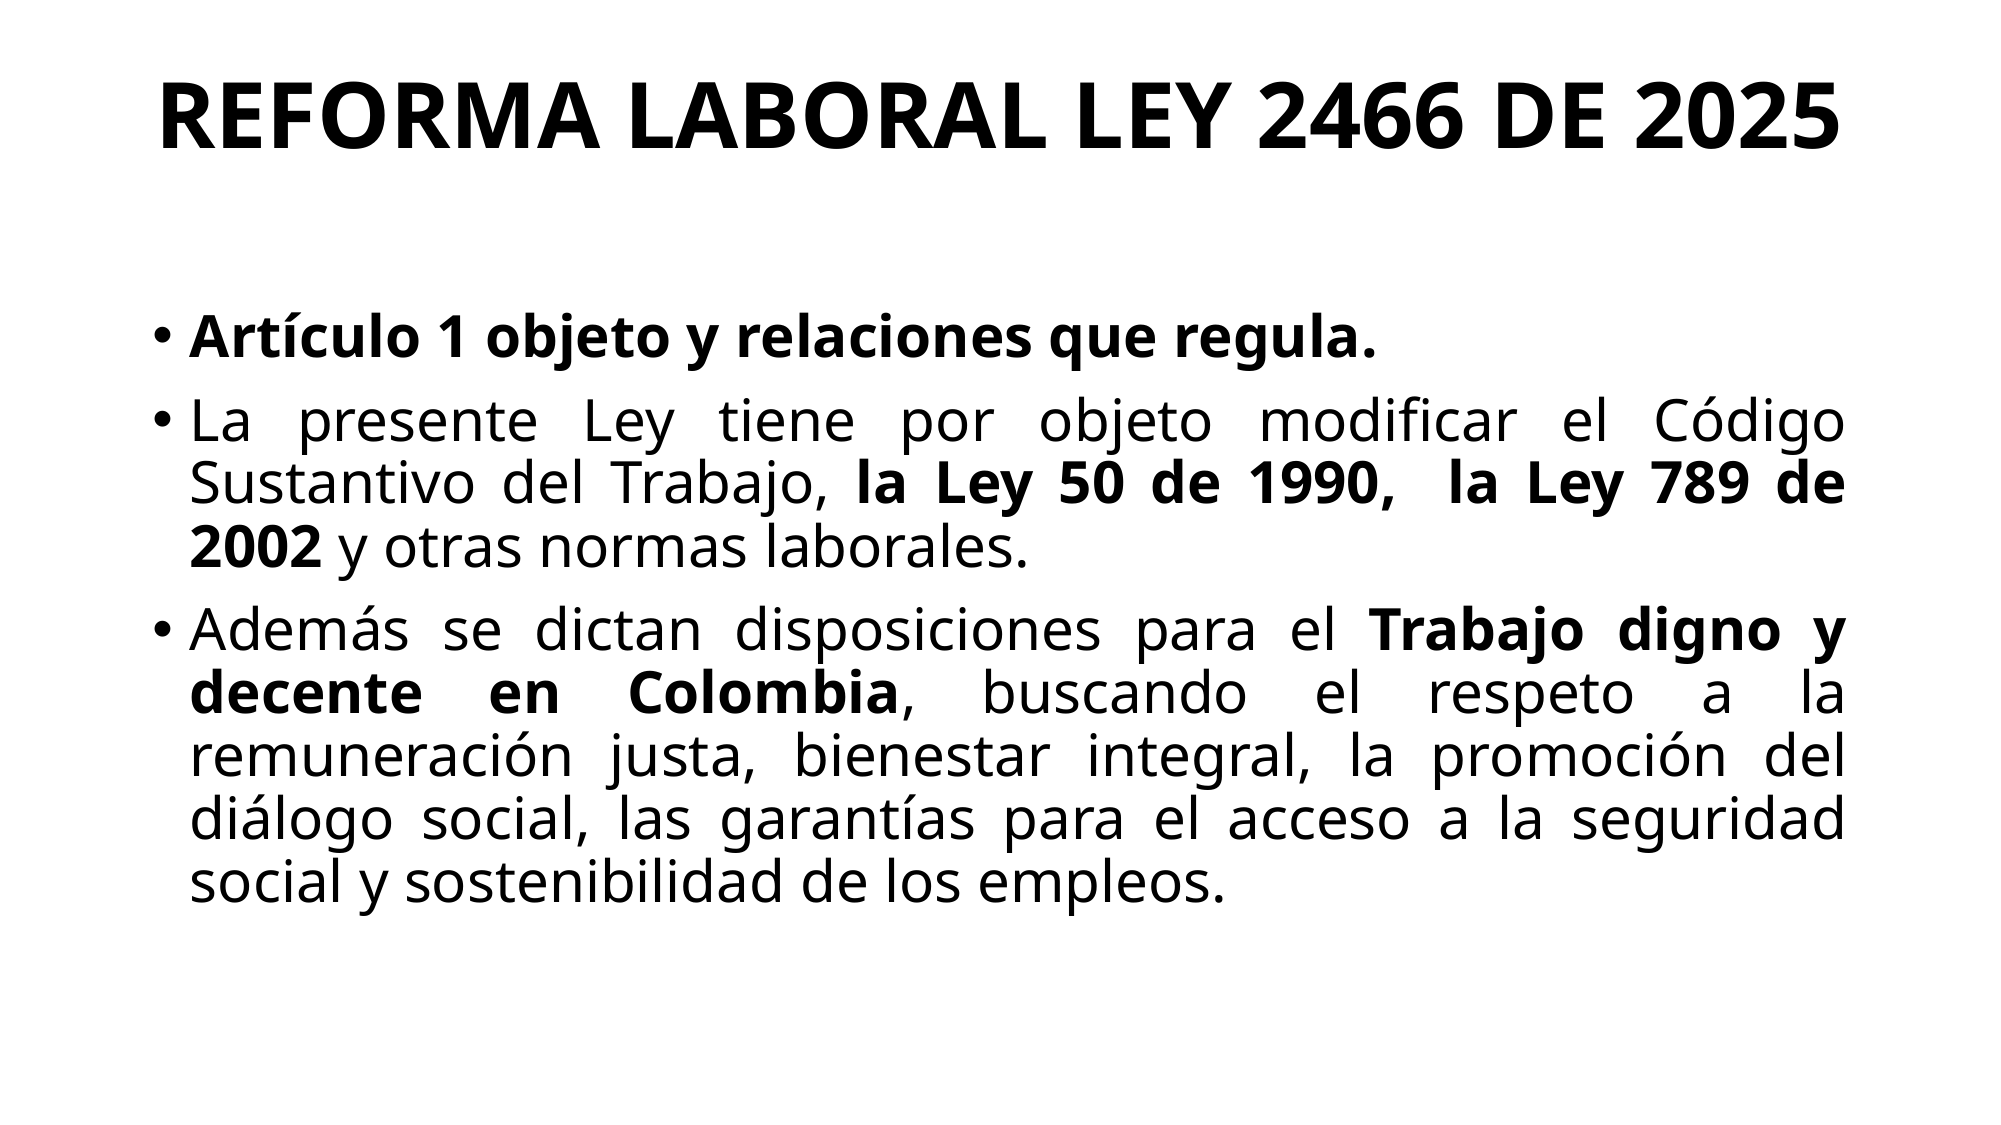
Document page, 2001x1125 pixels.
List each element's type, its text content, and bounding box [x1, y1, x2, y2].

list Artículo 1 objeto y relaciones que regula. La presente Ley tiene por objeto modificar el Código Sustantivo del Trabajo, la Ley 50 de 1990, la Ley 789 de 2002 y otras normas laborales. Además se dictan disposiciones para el Trabajo digno y decente en Colombia, buscando el respeto a la remuneración justa, bienestar integral, la promoción del diálogo social, las garantías para el acceso a la seguridad social y sostenibilidad de los empleos. [137, 299, 1863, 1014]
title REFORMA LABORAL LEY 2466 DE 2025 [137, 59, 1863, 278]
